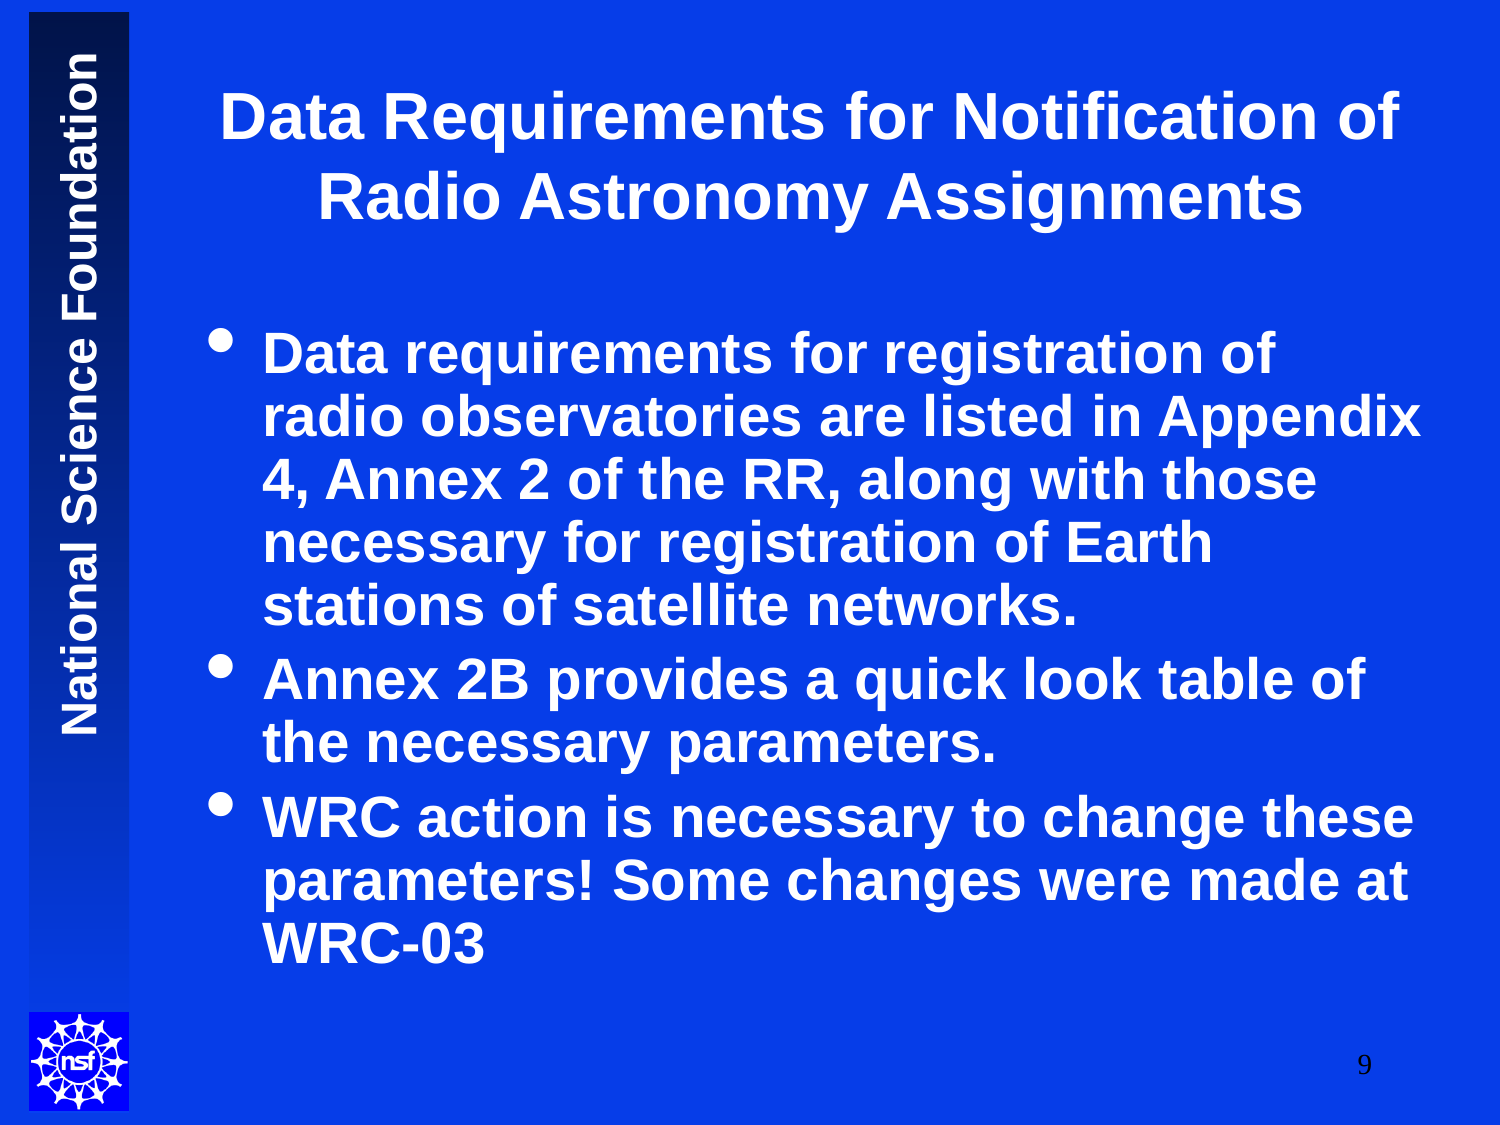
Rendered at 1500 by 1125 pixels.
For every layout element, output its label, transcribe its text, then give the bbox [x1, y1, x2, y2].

title Data Requirements for Notification of Radio Astronomy Assignments [174, 59, 1448, 248]
list Data requirements for registration of radio observatories are listed in Appendix 4, Annex 2 of the RR, along with those necessary for registration of Earth stations of satellite networks. Annex 2B provides a quick look table of the necessary parameters. WRC action is necessary to change these parameters! Some changes were made at WRC-03 [190, 315, 1451, 991]
slide_number 9 [1074, 1024, 1388, 1101]
picture [29, 1012, 129, 1111]
